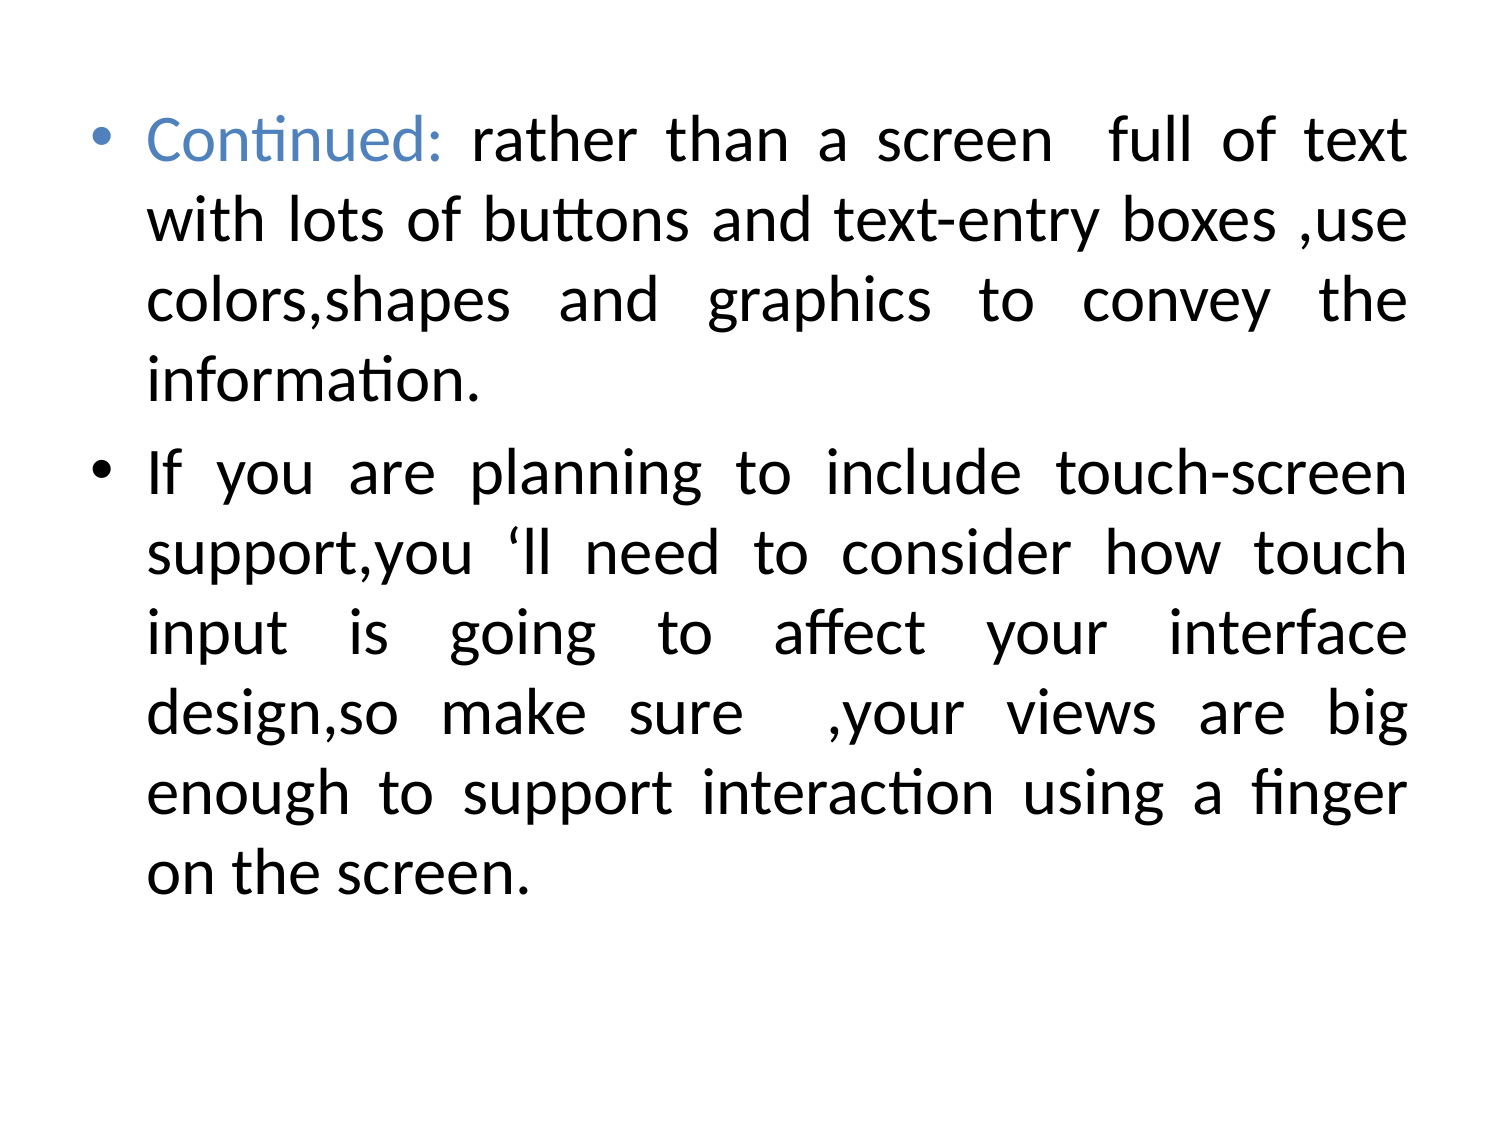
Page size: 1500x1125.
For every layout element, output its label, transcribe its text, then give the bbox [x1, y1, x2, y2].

list Continued: rather than a screen full of text with lots of buttons and text-entry boxes ,use colors,shapes and graphics to convey the information. If you are planning to include touch-screen support,you ‘ll need to consider how touch input is going to affect your interface design,so make sure ,your views are big enough to support interaction using a finger on the screen. [75, 87, 1425, 1005]
